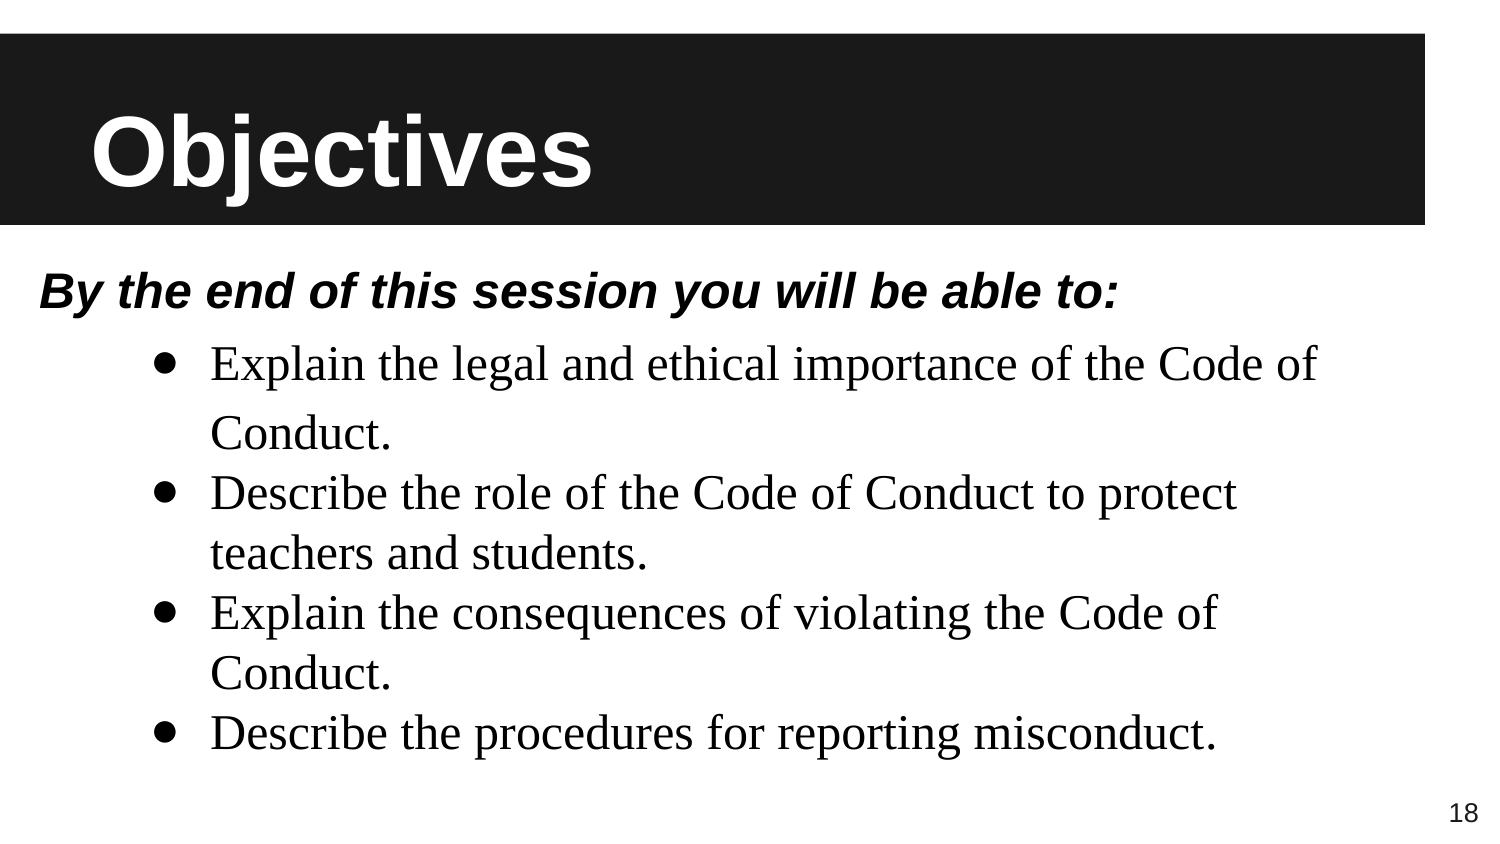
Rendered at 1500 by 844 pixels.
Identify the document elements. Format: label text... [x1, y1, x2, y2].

title Objectives [75, 33, 1425, 221]
slide_number 18 [1403, 779, 1494, 844]
list Explain the legal and ethical importance of the Code of Conduct. Describe the role of the Code of Conduct to protect teachers and students. Explain the consequences of violating the Code of Conduct. Describe the procedures for reporting misconduct. [120, 327, 1362, 780]
text_box By the end of this session you will be able to: [24, 251, 1401, 327]
